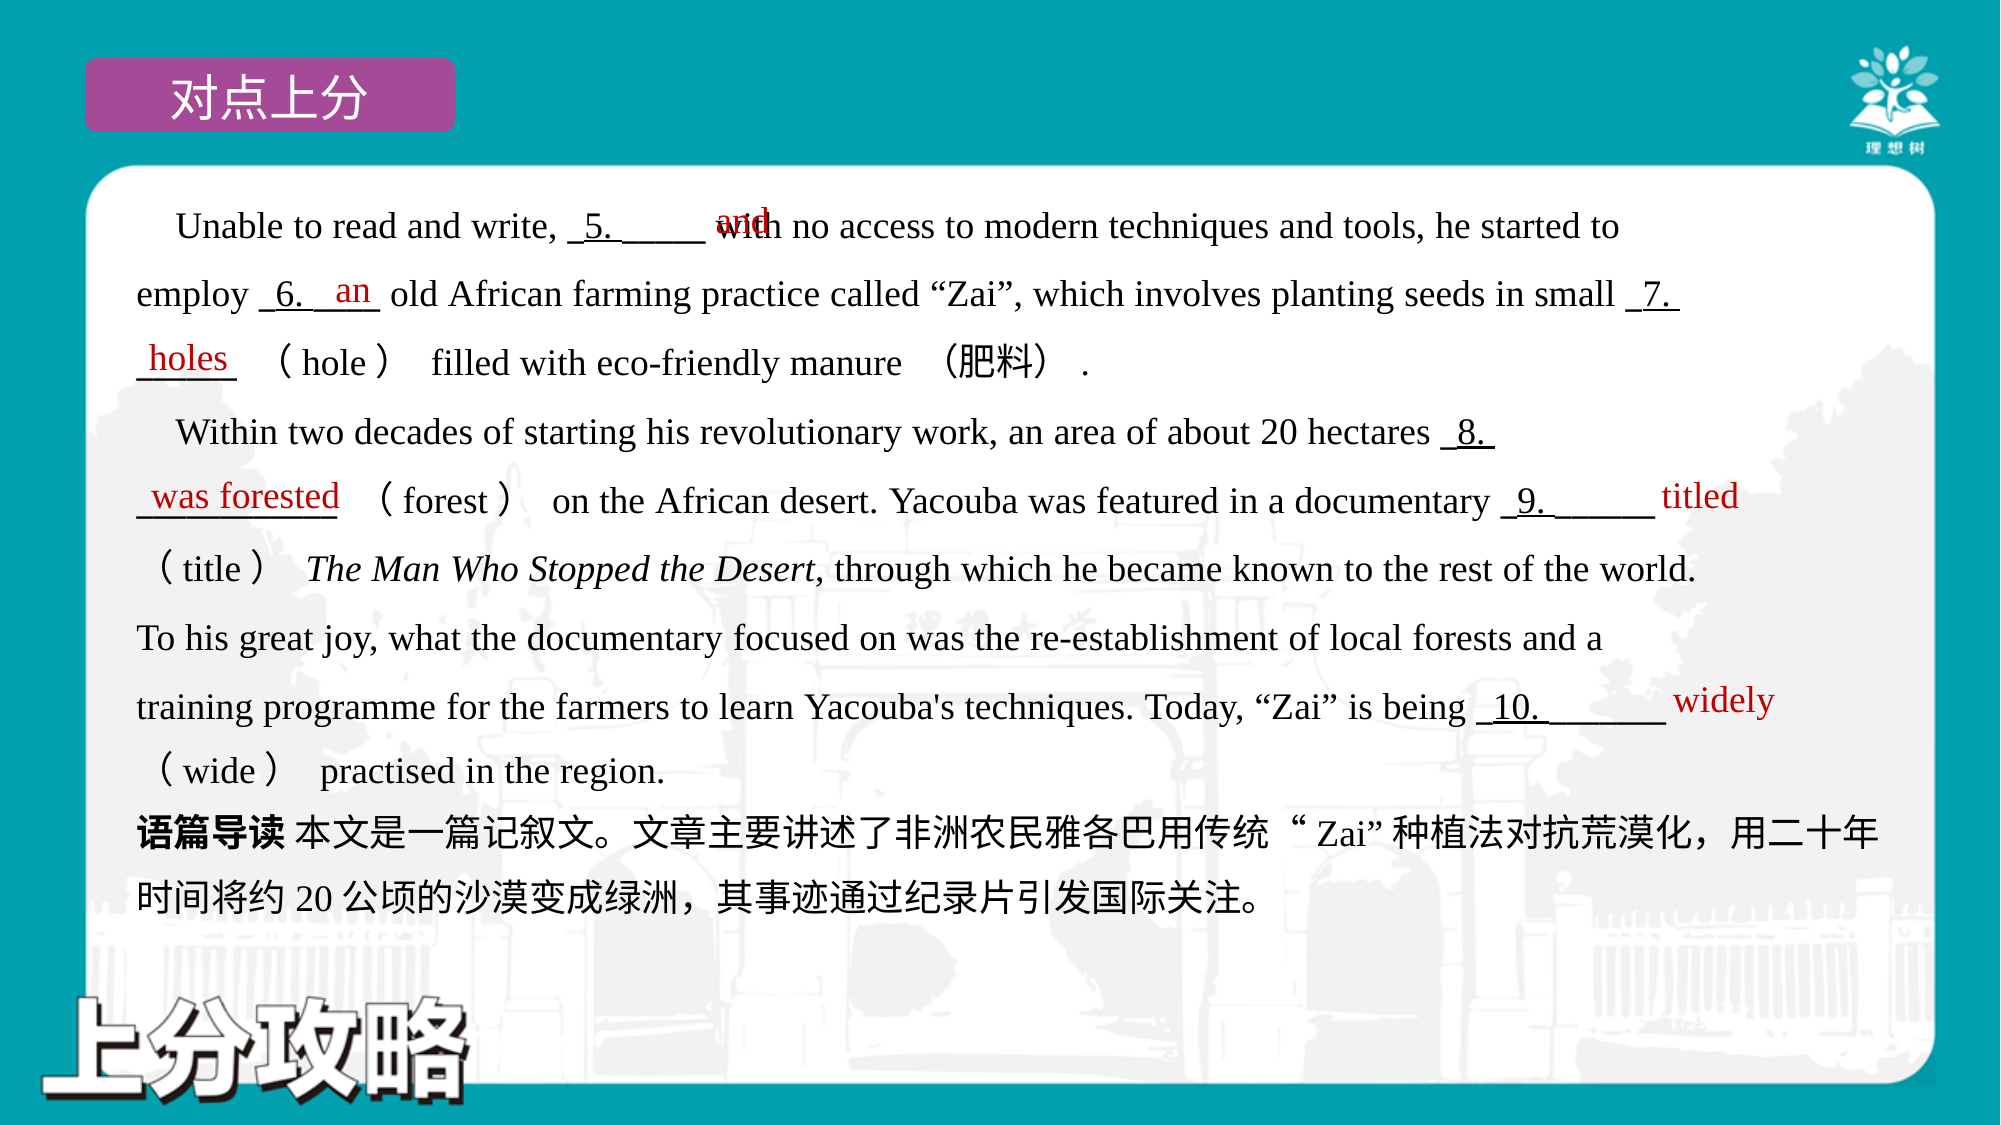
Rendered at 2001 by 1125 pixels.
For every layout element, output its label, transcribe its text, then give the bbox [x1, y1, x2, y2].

text_box an [321, 240, 385, 302]
text_box widely [1659, 651, 1789, 713]
text_box and [701, 172, 784, 234]
text_box Unable to read and write, _5. _____ with no access to modern techniques and tools, he started to employ _6. ____ old African farming practice called “Zai”, which involves planting seeds in small _7. ______ （hole） filled with eco-friendly manure （肥料）. Within two decades of starting his revolutionary work, an area of about 20 hectares _8. ____________ （forest） on the African desert. Yacouba was featured in a documentary _9. ______ （title） The Man Who Stopped the Desert, through which he became known to the rest of the world. To his great joy, what the documentary focused on was the re-establishment of local forests and a training programme for the farmers to learn Yacouba's techniques. Today, “Zai” is being _10. _______ （wide） practised in the region.#1.1.4 [136, 176, 1865, 784]
picture [0, 0, 2000, 1125]
text_box holes [135, 309, 242, 371]
text_box titled [1648, 446, 1753, 509]
text_box 语篇导读 本文是一篇记叙文。文章主要讲述了非洲农民雅各巴用传统“Zai”种植法对抗荒漠化，用二十年 时间将约20公顷的沙漠变成绿洲，其事迹通过纪录片引发国际关注。 [136, 785, 1865, 912]
text_box was forested [133, 446, 359, 508]
